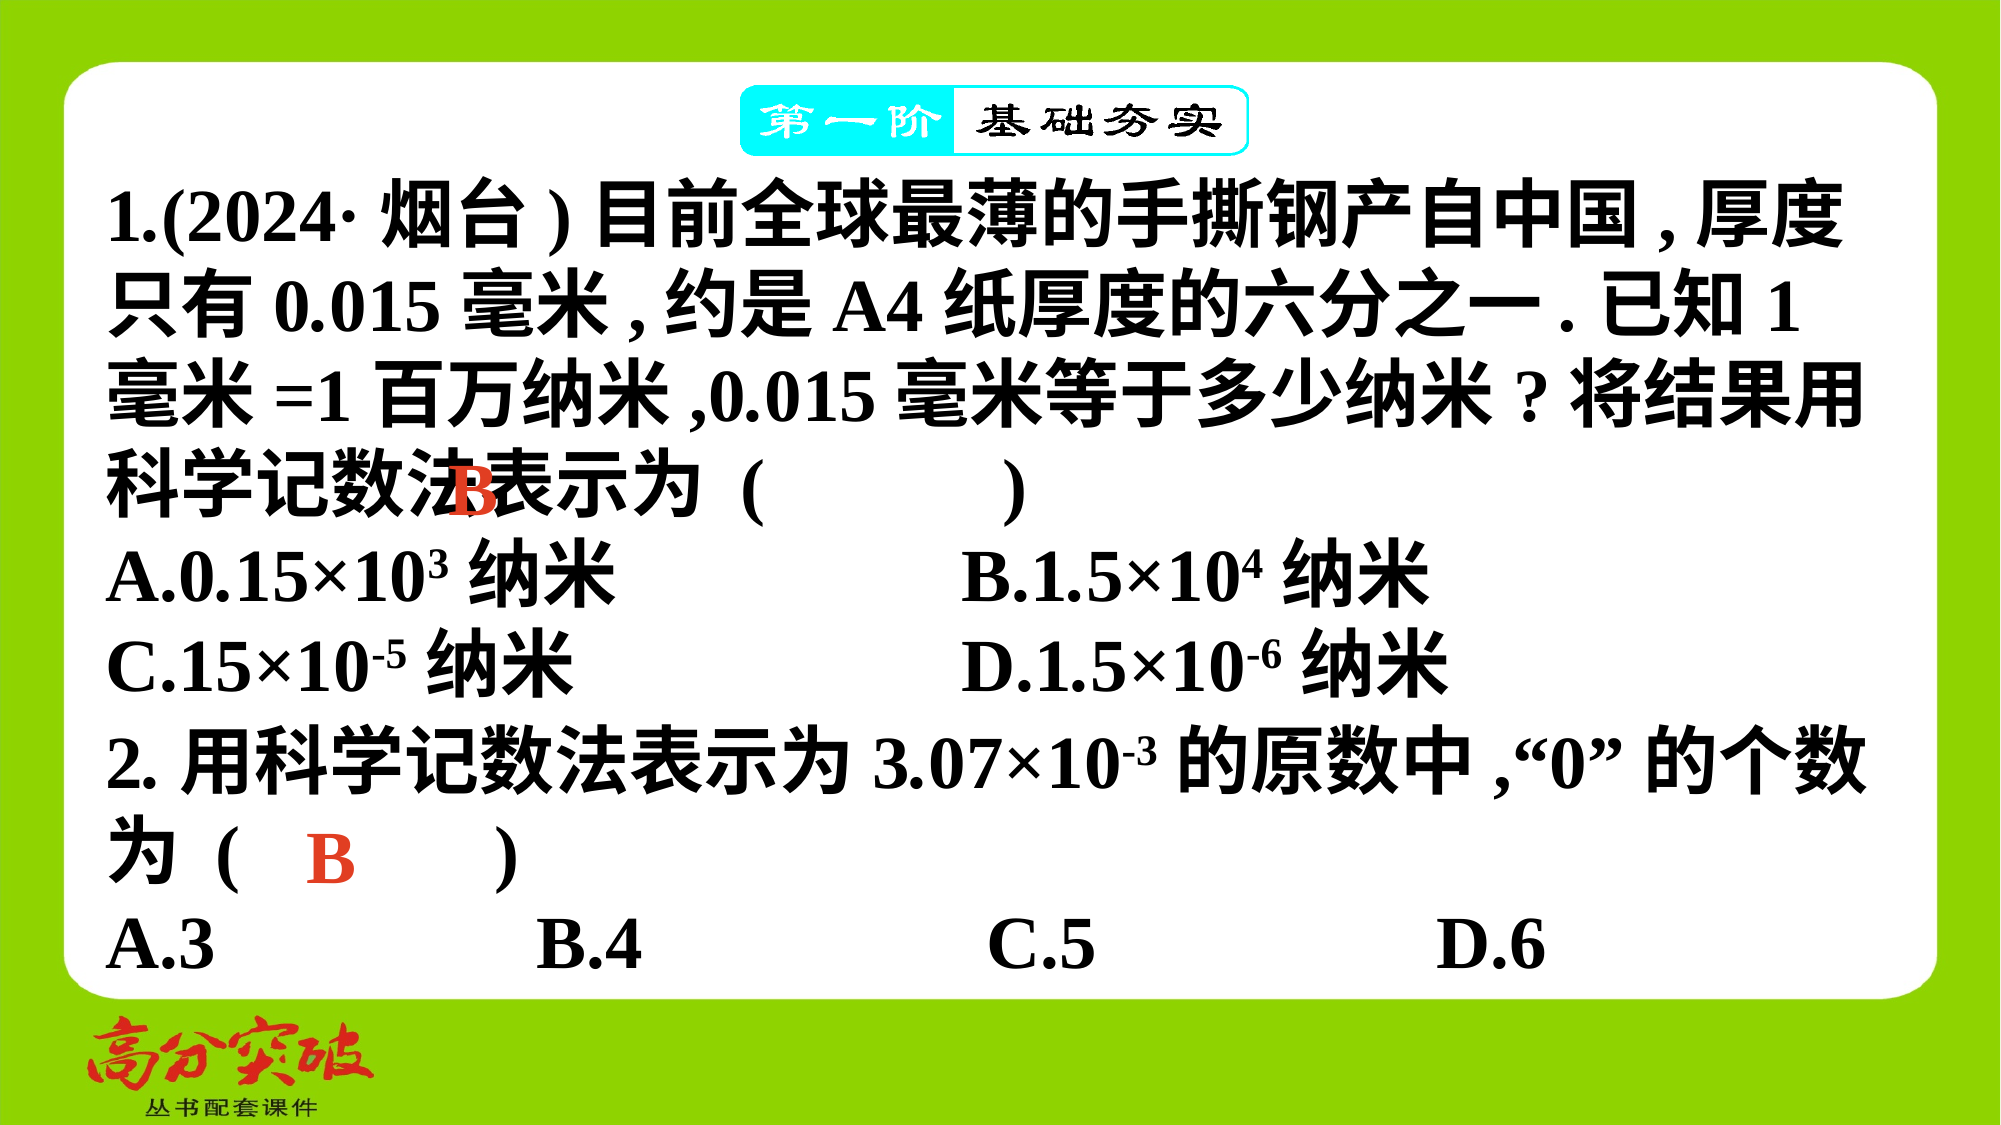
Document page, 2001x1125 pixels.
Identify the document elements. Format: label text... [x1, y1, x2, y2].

text_box 2.用科学记数法表示为3.07×10-3的原数中,“0”的个数为 ( ) A.3 B.4 C.5 D.6 [90, 705, 1910, 991]
text_box 1.(2024·烟台)目前全球最薄的手撕钢产自中国,厚度只有0.015毫米,约是A4纸厚度的六分之一.已知1毫米=1百万纳米,0.015毫米等于多少纳米?将结果用科学记数法表示为 ( ) A.0.15×103纳米 B.1.5×104纳米 C.15×10-5纳米 D.1.5×10-6纳米 [90, 158, 1895, 705]
picture [0, 0, 2001, 1125]
text_box B [433, 432, 514, 538]
text_box B [291, 801, 372, 906]
